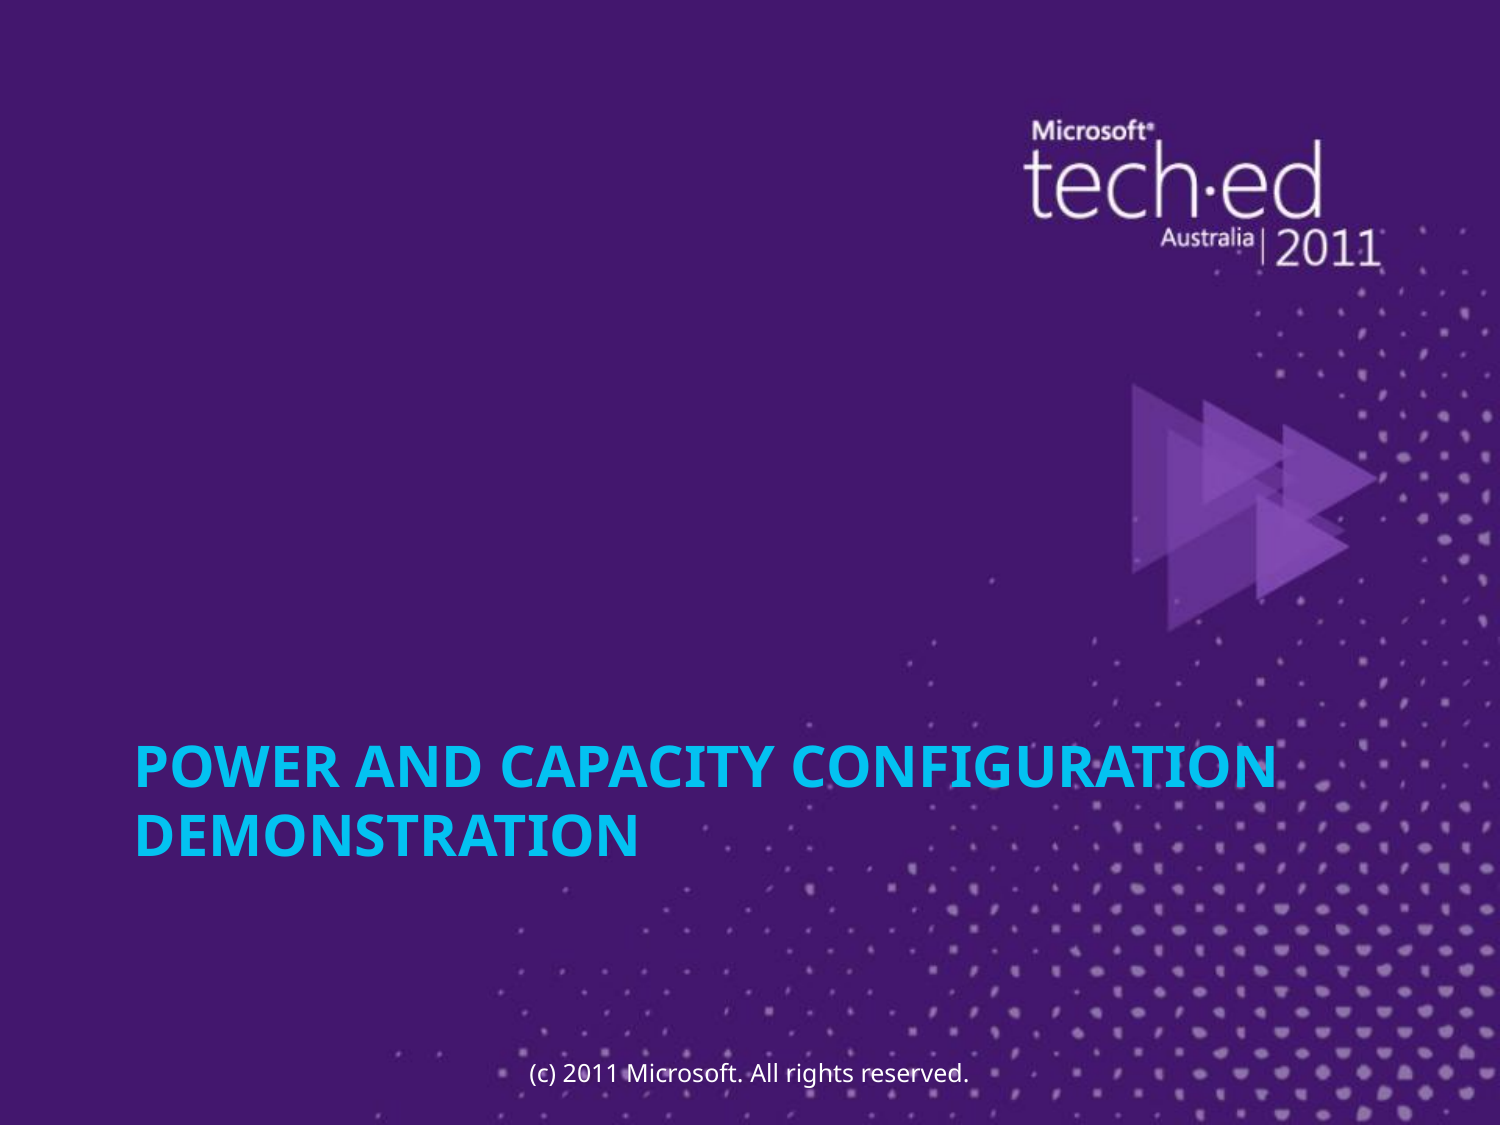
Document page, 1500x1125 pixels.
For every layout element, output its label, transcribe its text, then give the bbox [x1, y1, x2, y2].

picture [0, 0, 1500, 1125]
title POWER AND CAPACITY CONFIGURATION DEMONSTRATION [118, 722, 1394, 947]
footer (c) 2011 Microsoft. All rights reserved. [512, 1042, 988, 1103]
